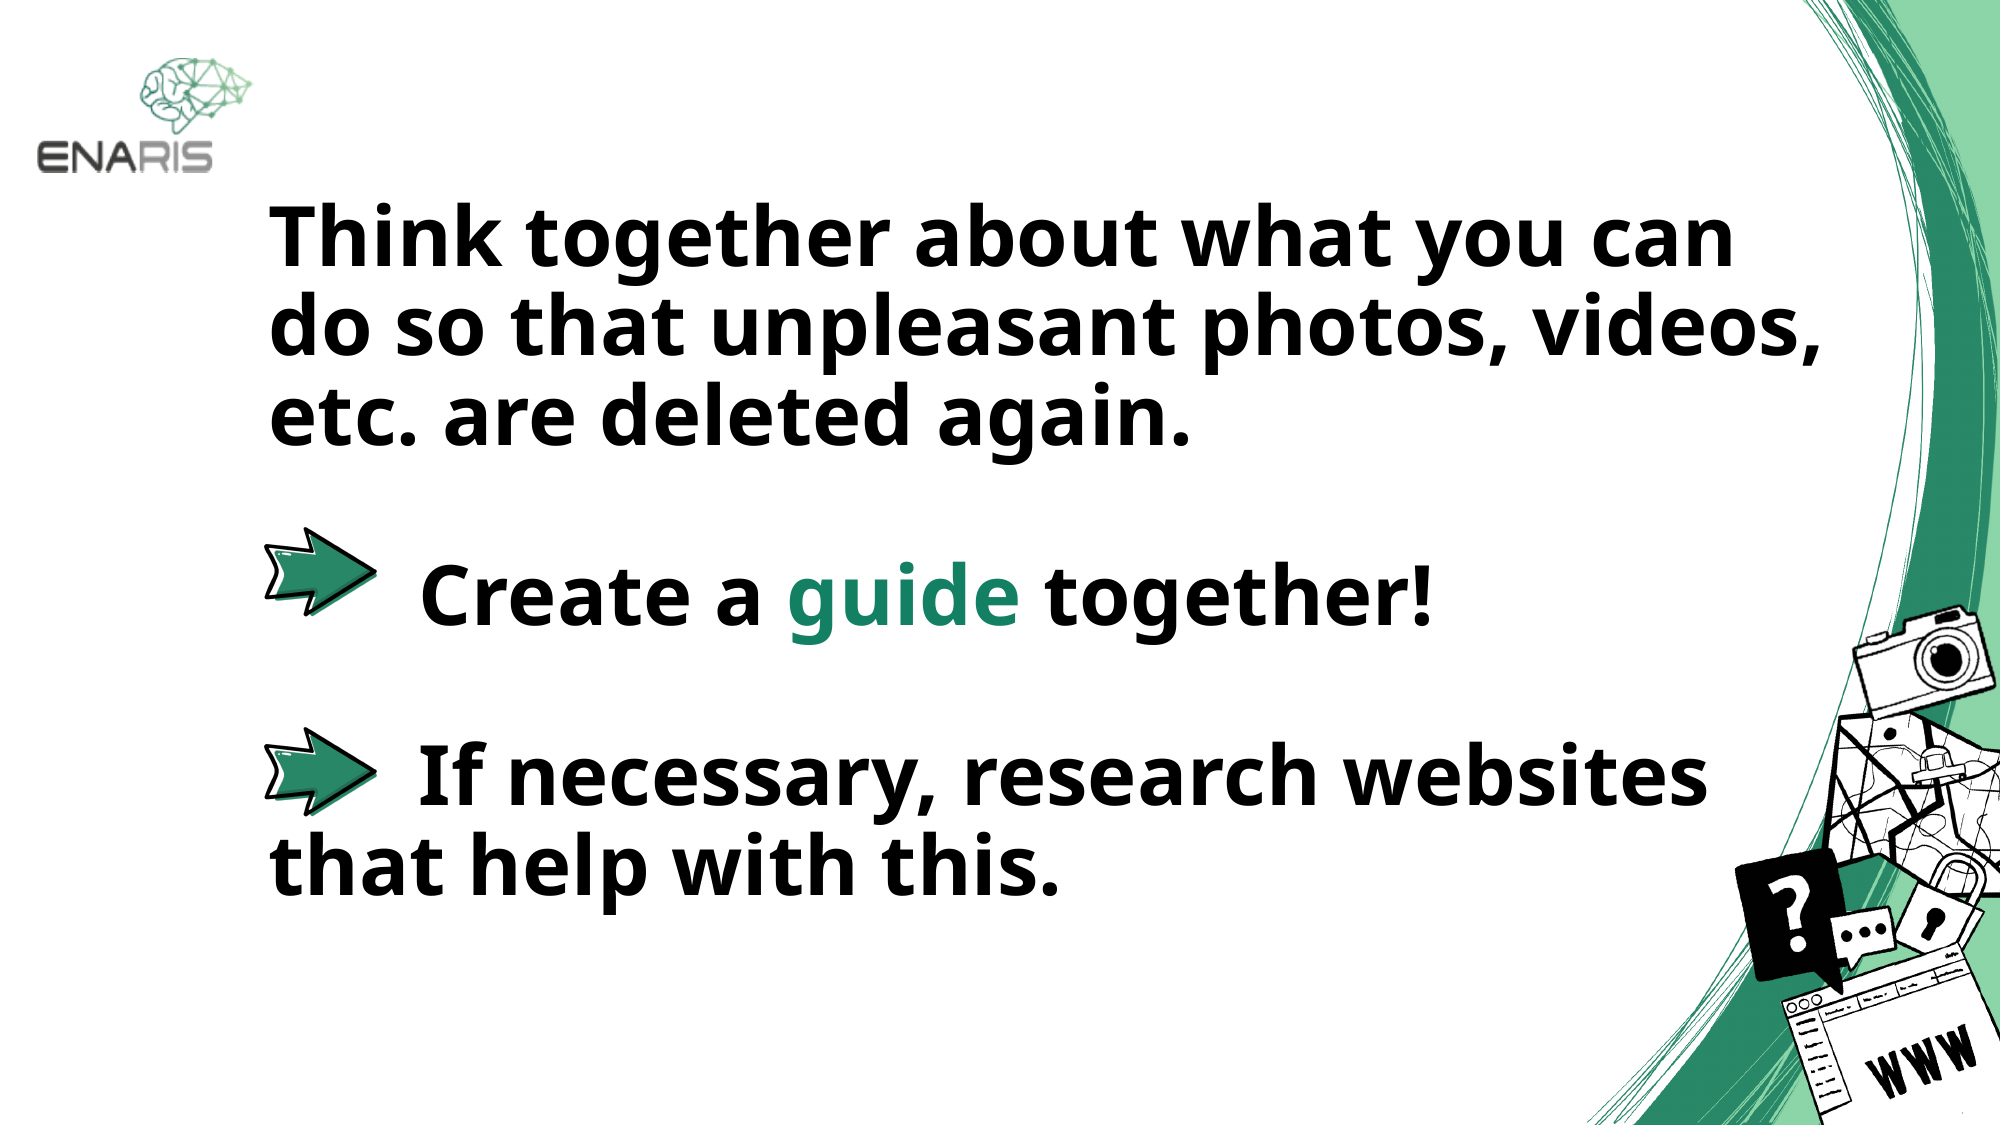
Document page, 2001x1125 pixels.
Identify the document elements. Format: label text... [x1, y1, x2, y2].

picture [253, 706, 388, 841]
picture [253, 506, 388, 641]
picture [408, 0, 2000, 1125]
title Think together about what you can do so that unpleasant photos, videos, etc. are deleted again. Create a guide together! If necessary, research websites that help with this. [253, 59, 1863, 1048]
picture [37, 58, 254, 173]
